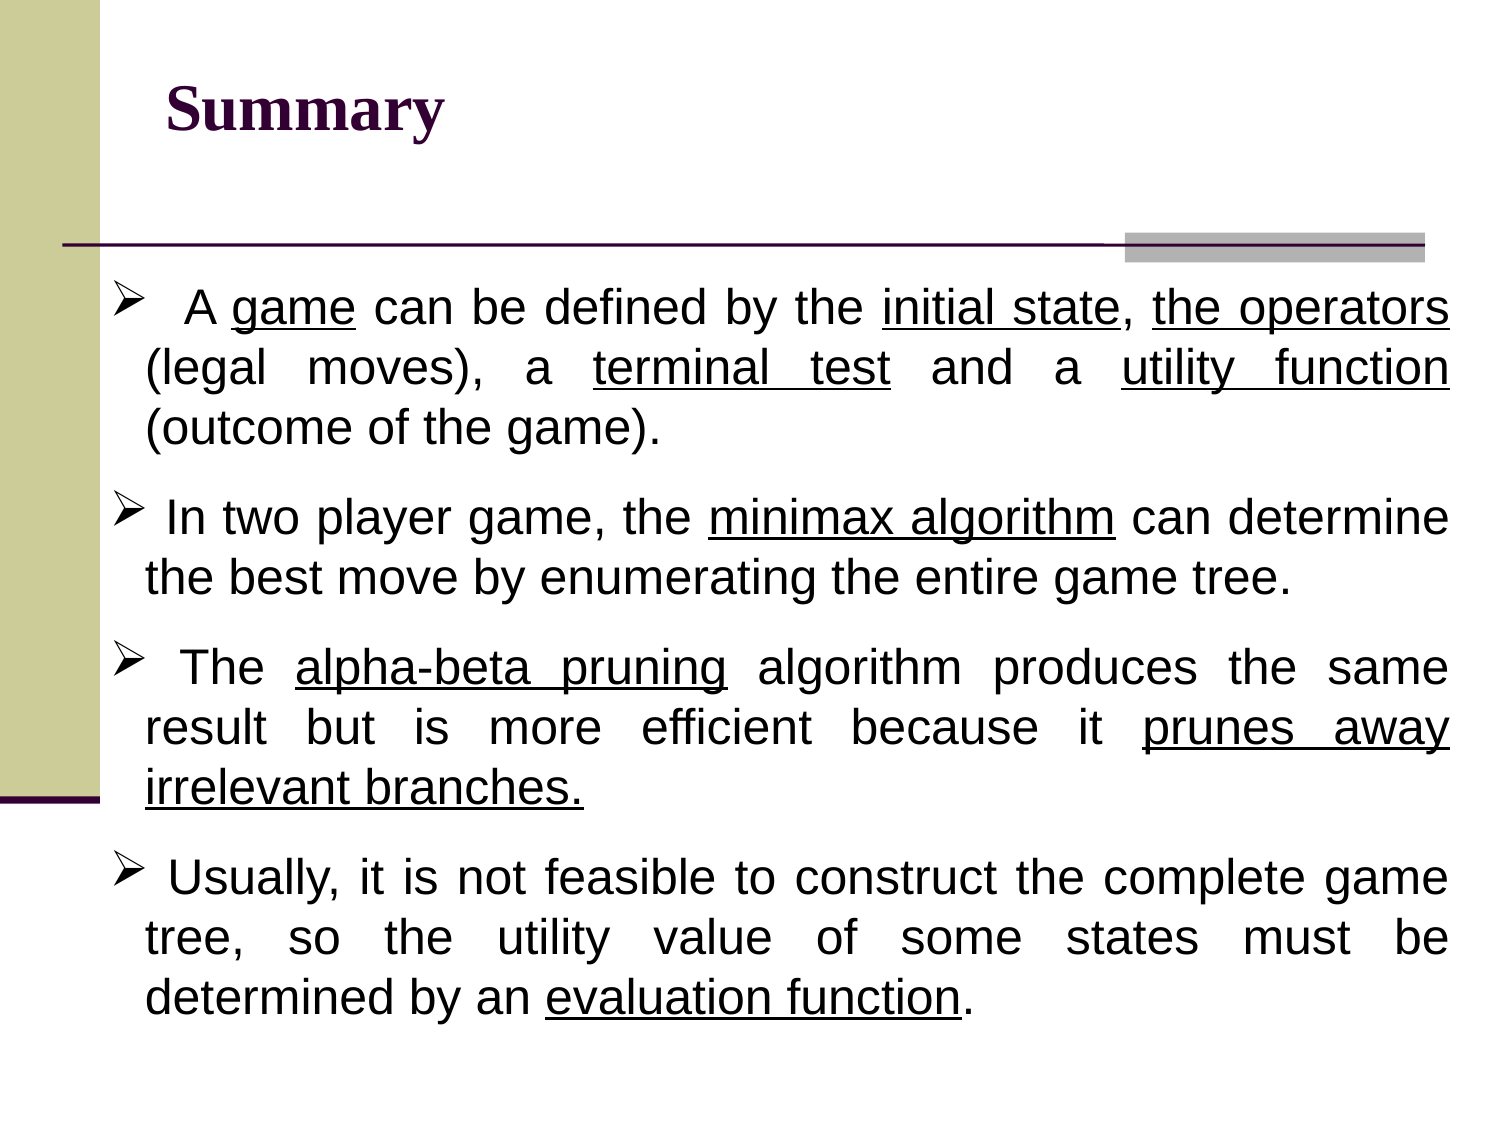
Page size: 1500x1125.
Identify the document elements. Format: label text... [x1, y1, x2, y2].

title Summary [149, 45, 1426, 162]
text_box A game can be defined by the initial state, the operators (legal moves), a terminal test and a utility function (outcome of the game). In two player game, the minimax algorithm can determine the best move by enumerating the entire game tree. The alpha-beta pruning algorithm produces the same result but is more efficient because it prunes away irrelevant branches. Usually, it is not feasible to construct the complete game tree, so the utility value of some states must be determined by an evaluation function. [94, 167, 1465, 1092]
